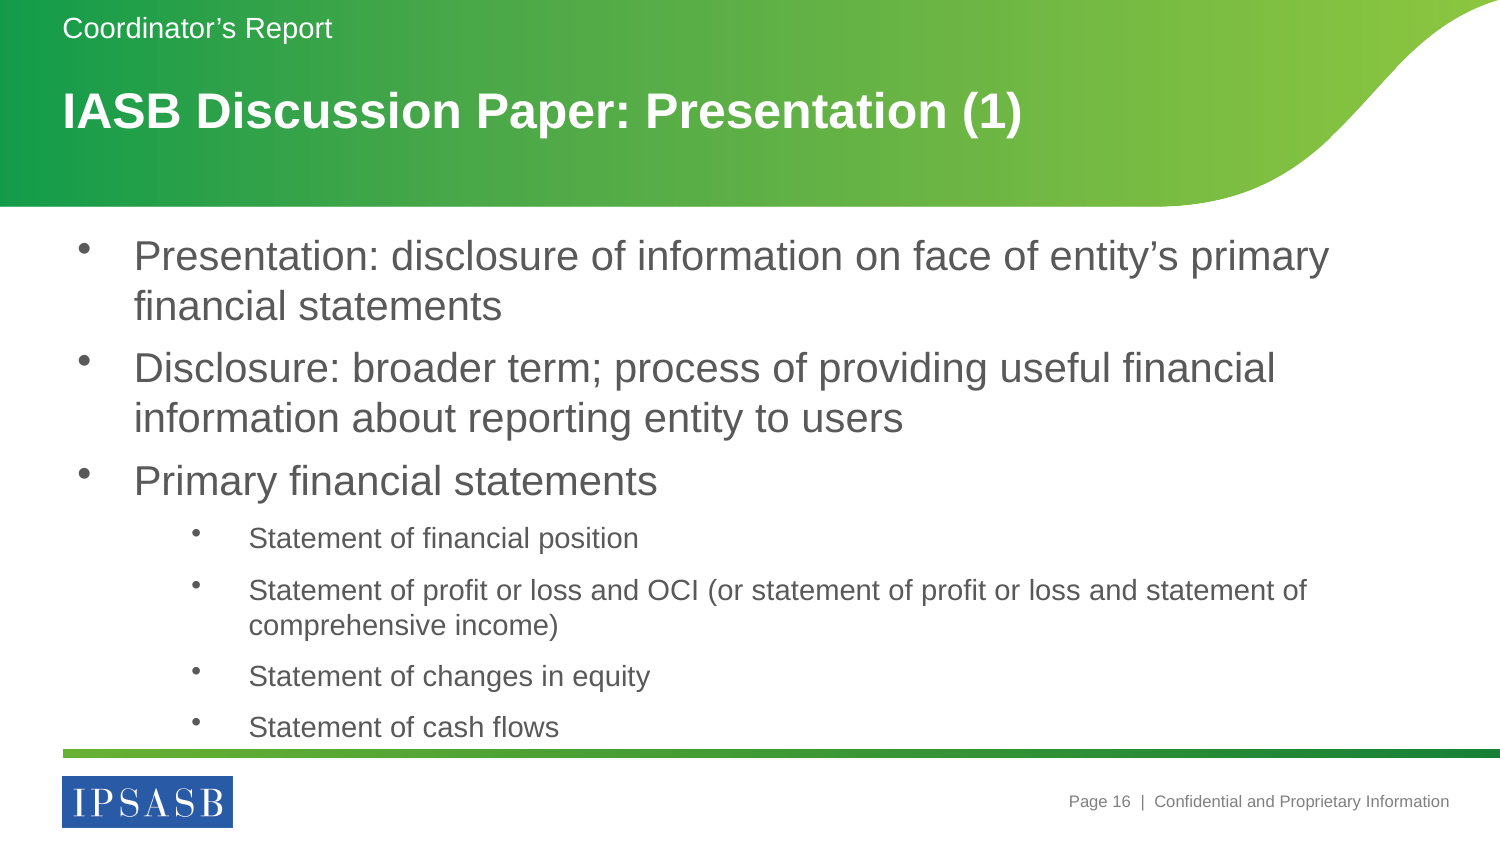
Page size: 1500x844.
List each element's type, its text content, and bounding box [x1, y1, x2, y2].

subtitle Coordinator’s Report [62, 9, 500, 38]
list Presentation: disclosure of information on face of entity’s primary financial statements Disclosure: broader term; process of providing useful financial information about reporting entity to users Primary financial statements Statement of financial position Statement of profit or loss and OCI (or statement of profit or loss and statement of comprehensive income) Statement of changes in equity Statement of cash flows [62, 220, 1450, 724]
picture [62, 776, 233, 828]
picture [0, 0, 1500, 207]
title IASB Discussion Paper: Presentation (1) [62, 75, 1300, 142]
